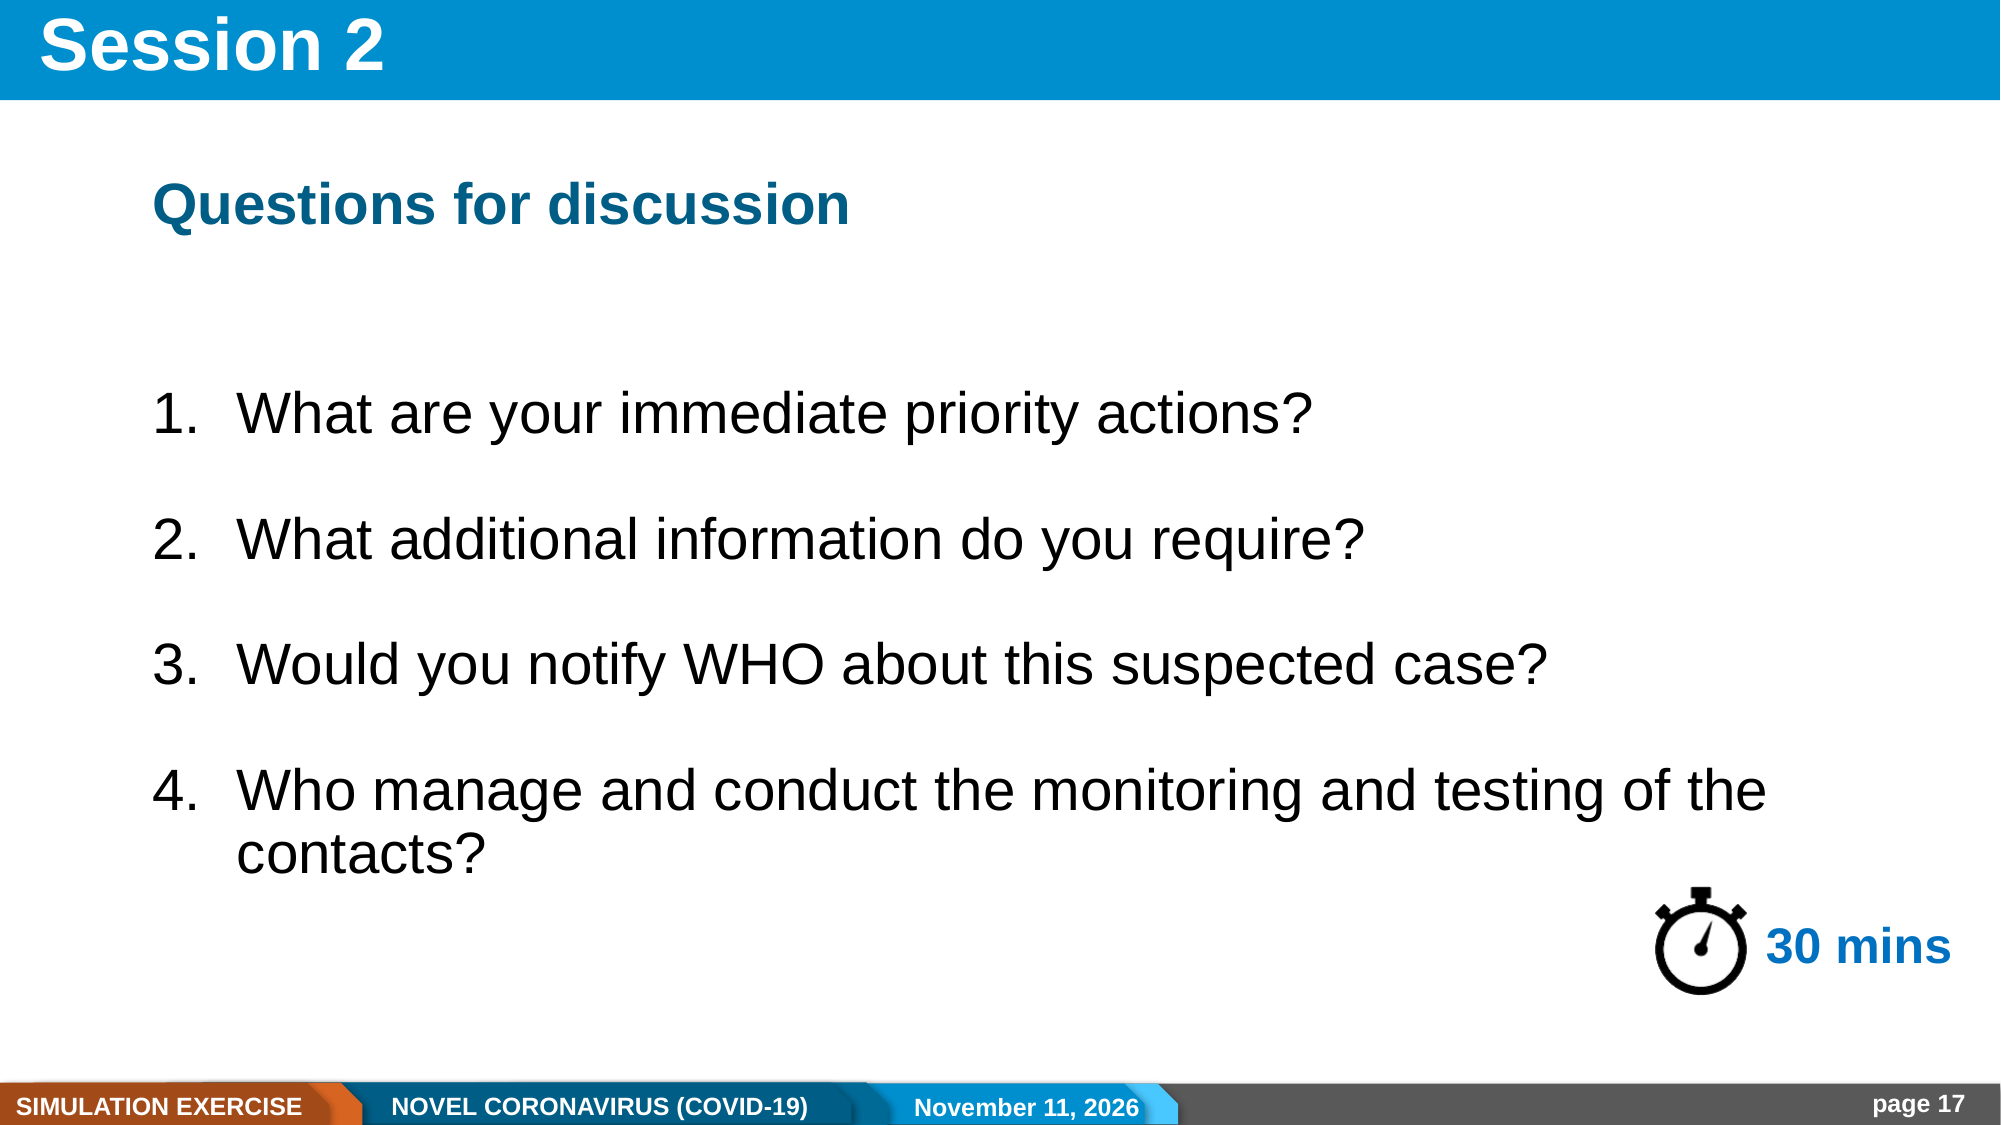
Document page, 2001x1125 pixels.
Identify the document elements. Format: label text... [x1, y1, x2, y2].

list Questions for discussion What are your immediate priority actions? What additional information do you require? Would you notify WHO about this suspected case? Who manage and conduct the monitoring and testing of the contacts? [137, 166, 1863, 1014]
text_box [1636, 876, 1969, 1000]
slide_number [899, 1076, 1518, 1125]
title Session 2 [25, 0, 1750, 94]
